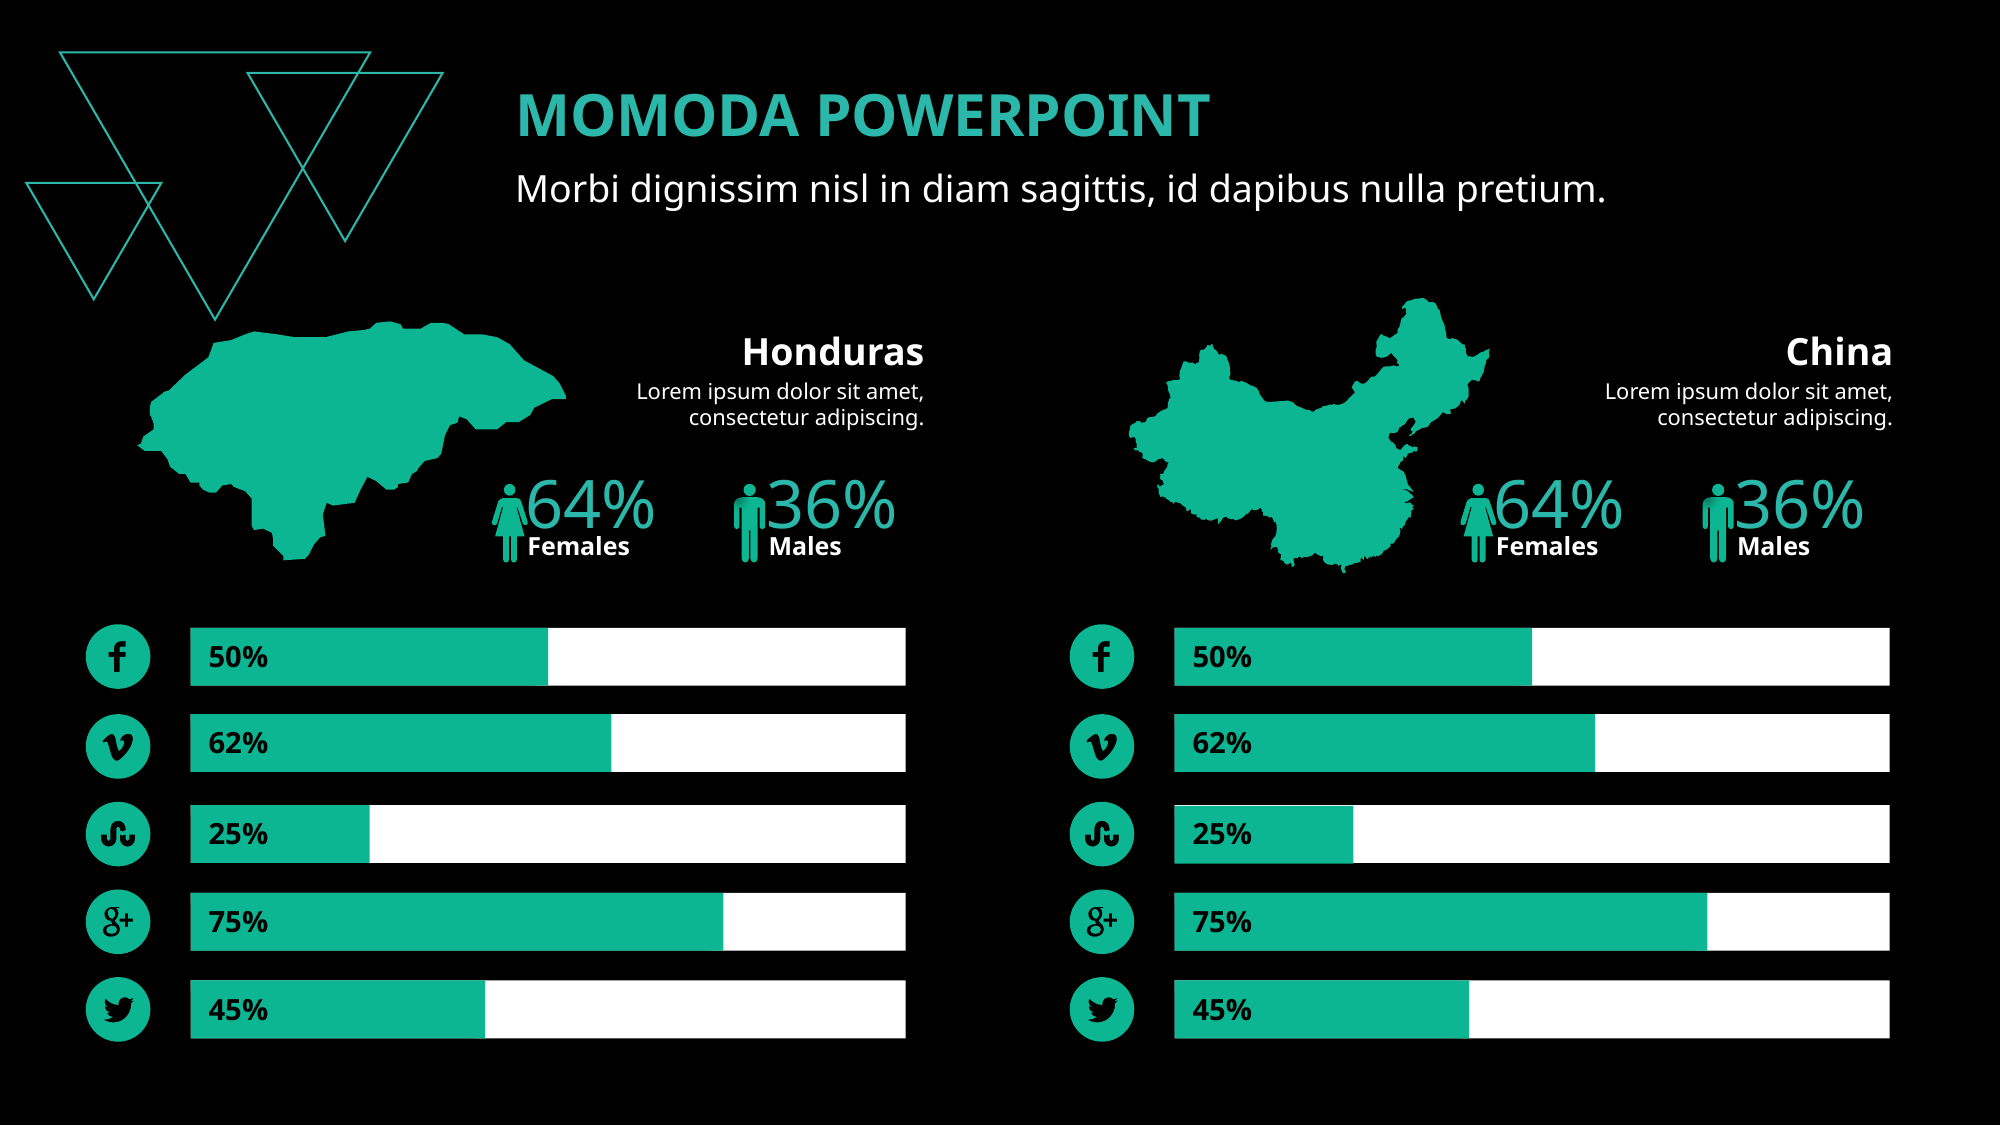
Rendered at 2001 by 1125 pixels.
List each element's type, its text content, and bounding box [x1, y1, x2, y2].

text_box [1127, 296, 1491, 575]
text_box [371, 804, 907, 864]
text_box 25% [187, 807, 290, 858]
text_box [1470, 979, 1891, 1039]
text_box [1068, 623, 1136, 690]
text_box 50% [1171, 630, 1274, 681]
text_box [84, 888, 152, 956]
text_box [1596, 713, 1891, 773]
text_box [1174, 713, 1596, 773]
text_box [1174, 627, 1533, 687]
text_box 36% [1719, 454, 1914, 536]
text_box [1708, 892, 1891, 952]
text_box [190, 804, 371, 864]
text_box [190, 979, 486, 1039]
text_box [58, 51, 372, 322]
text_box [84, 800, 152, 868]
text_box [549, 627, 907, 687]
text_box [84, 713, 152, 780]
text_box 36% [751, 454, 945, 536]
text_box [486, 979, 907, 1039]
text_box [1174, 892, 1708, 952]
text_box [491, 483, 529, 563]
text_box MOMODA POWERPOINT [500, 71, 1354, 156]
text_box Males [753, 523, 947, 580]
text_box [1702, 483, 1734, 563]
text_box 45% [187, 983, 290, 1034]
text_box [134, 320, 568, 562]
text_box [1068, 800, 1136, 868]
text_box [24, 181, 164, 302]
text_box [1068, 976, 1136, 1043]
text_box Females [1480, 523, 1674, 580]
text_box 62% [1171, 716, 1274, 767]
text_box [245, 71, 445, 244]
text_box 62% [187, 716, 290, 767]
text_box [1174, 979, 1470, 1039]
text_box [612, 713, 907, 773]
text_box Males [1722, 523, 1915, 580]
text_box 75% [1171, 895, 1274, 946]
text_box [84, 976, 152, 1043]
text_box 25% [1171, 807, 1274, 858]
text_box China Lorem ipsum dolor sit amet, consectetur adipiscing. [1585, 320, 1909, 451]
text_box 64% [1478, 454, 1673, 536]
text_box [190, 627, 549, 687]
text_box Morbi dignissim nisl in diam sagittis, id dapibus nulla pretium. [500, 157, 1918, 218]
text_box [1533, 627, 1891, 687]
text_box [84, 623, 152, 690]
text_box Females [512, 523, 705, 580]
text_box [1068, 713, 1136, 780]
text_box 50% [187, 630, 290, 681]
text_box 64% [510, 454, 704, 536]
text_box [1068, 888, 1136, 956]
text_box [734, 483, 766, 563]
text_box [725, 892, 907, 952]
text_box 75% [187, 895, 290, 946]
text_box 45% [1171, 983, 1274, 1034]
text_box [190, 892, 725, 952]
text_box [190, 713, 612, 773]
text_box Honduras Lorem ipsum dolor sit amet, consectetur adipiscing. [616, 320, 940, 451]
text_box [1174, 804, 1891, 864]
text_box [1460, 483, 1497, 563]
text_box [1174, 805, 1354, 865]
